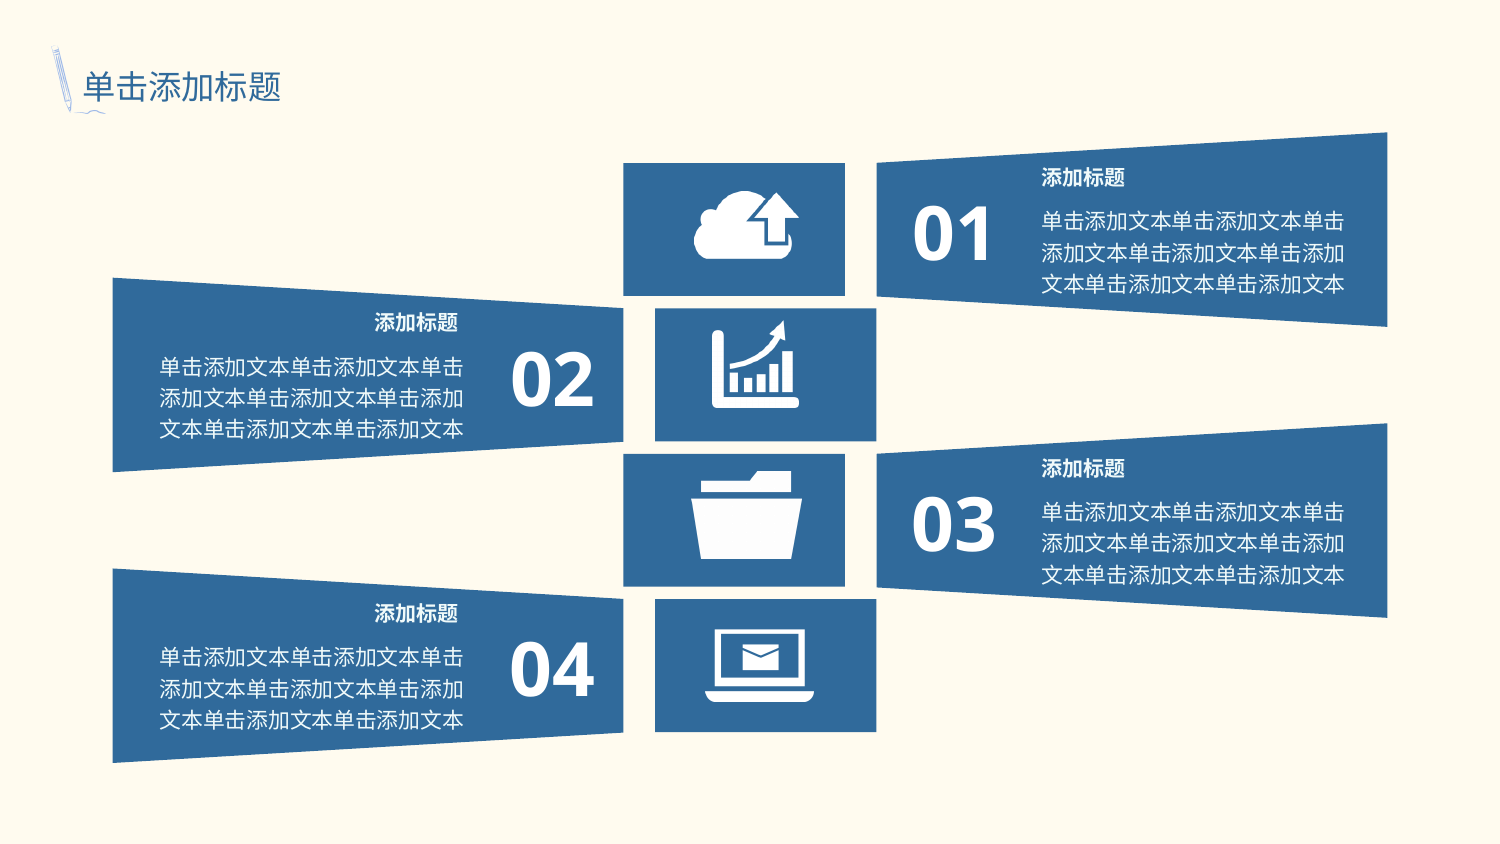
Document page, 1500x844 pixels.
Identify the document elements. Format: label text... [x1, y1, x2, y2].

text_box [143, 304, 483, 452]
picture [50, 45, 106, 114]
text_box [1026, 159, 1365, 306]
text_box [655, 308, 877, 442]
text_box 03 [896, 469, 1013, 574]
text_box 01 [897, 178, 1014, 284]
text_box [111, 276, 625, 474]
text_box [875, 422, 1389, 619]
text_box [623, 163, 845, 296]
text_box 02 [495, 323, 611, 429]
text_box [623, 453, 845, 587]
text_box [1026, 450, 1365, 597]
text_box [143, 595, 483, 743]
text_box 单击添加标题 [106, 58, 357, 114]
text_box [655, 599, 877, 733]
text_box 04 [494, 614, 611, 720]
text_box [111, 567, 625, 765]
text_box [875, 131, 1389, 328]
